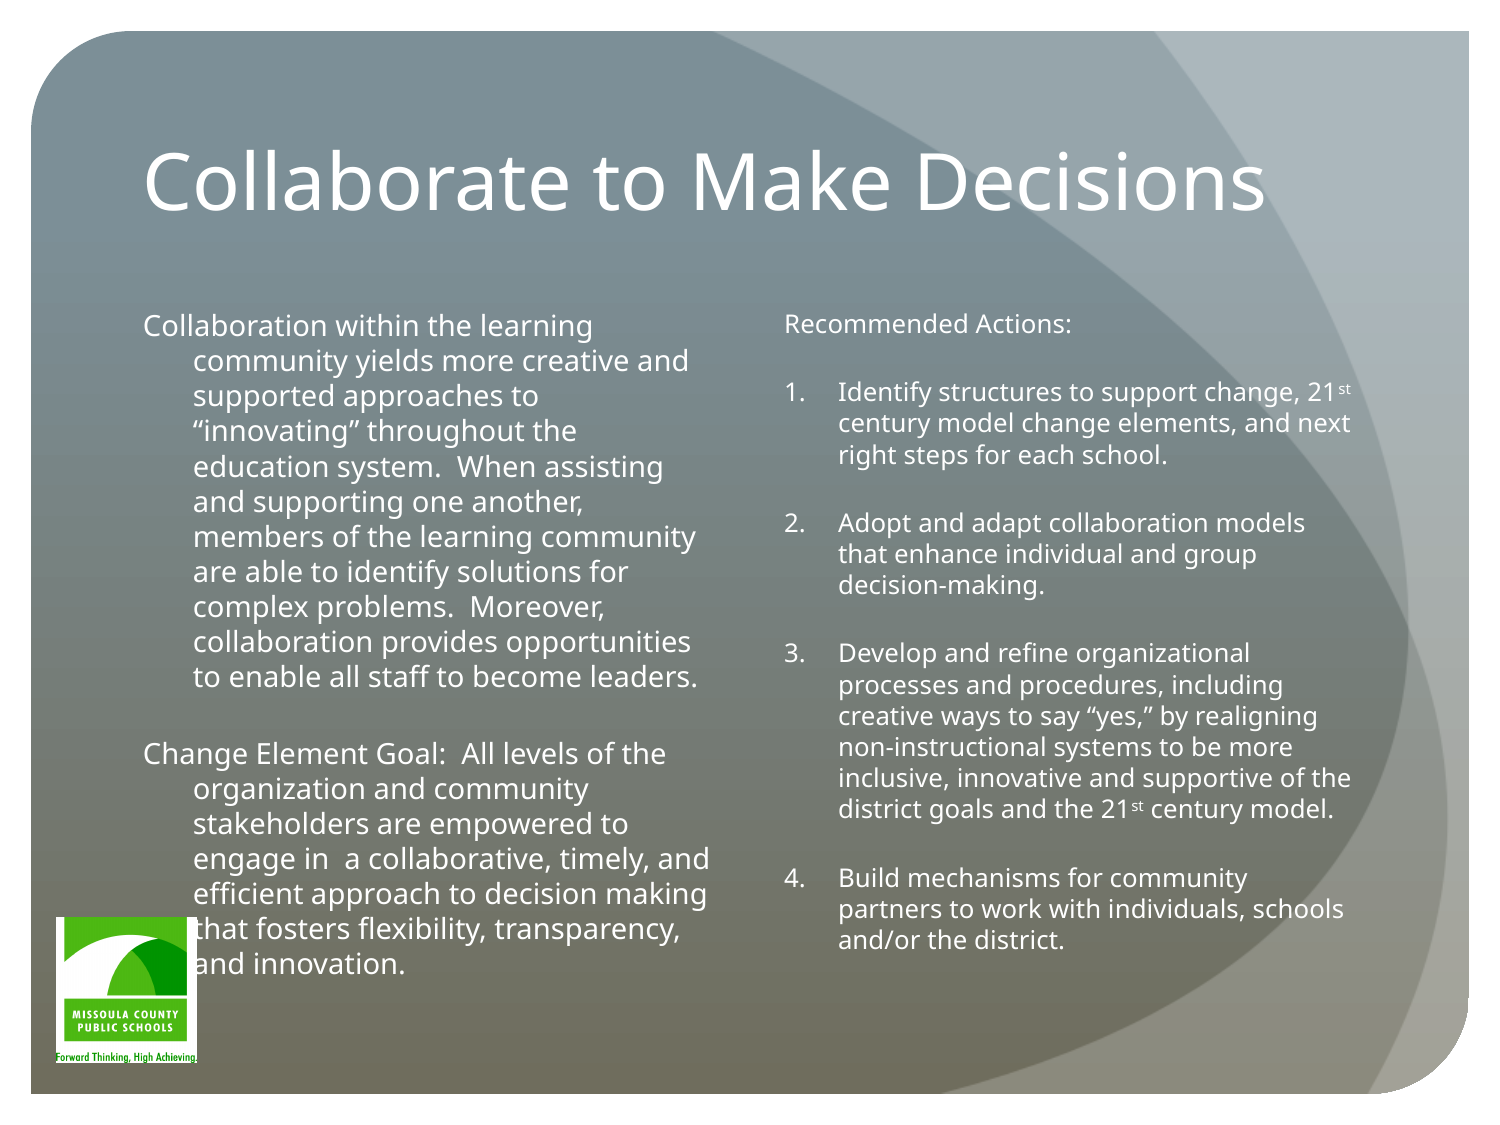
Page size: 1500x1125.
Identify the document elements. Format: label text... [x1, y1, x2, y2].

list Collaboration within the learning community yields more creative and supported approaches to “innovating” throughout the education system. When assisting and supporting one another, members of the learning community are able to identify solutions for complex problems. Moreover, collaboration provides opportunities to enable all staff to become leaders. Change Element Goal: All levels of the organization and community stakeholders are empowered to engage in a collaborative, timely, and efficient approach to decision making that fosters flexibility, transparency, and innovation. [127, 299, 728, 993]
list Recommended Actions: Identify structures to support change, 21st century model change elements, and next right steps for each school. Adopt and adapt collaboration models that enhance individual and group decision-making. Develop and refine organizational processes and procedures, including creative ways to say “yes,” by realigning non-instructional systems to be more inclusive, innovative and supportive of the district goals and the 21st century model. Build mechanisms for community partners to work with individuals, schools and/or the district. [769, 299, 1370, 993]
title Collaborate to Make Decisions [127, 62, 1372, 234]
picture [24, 30, 1473, 1094]
